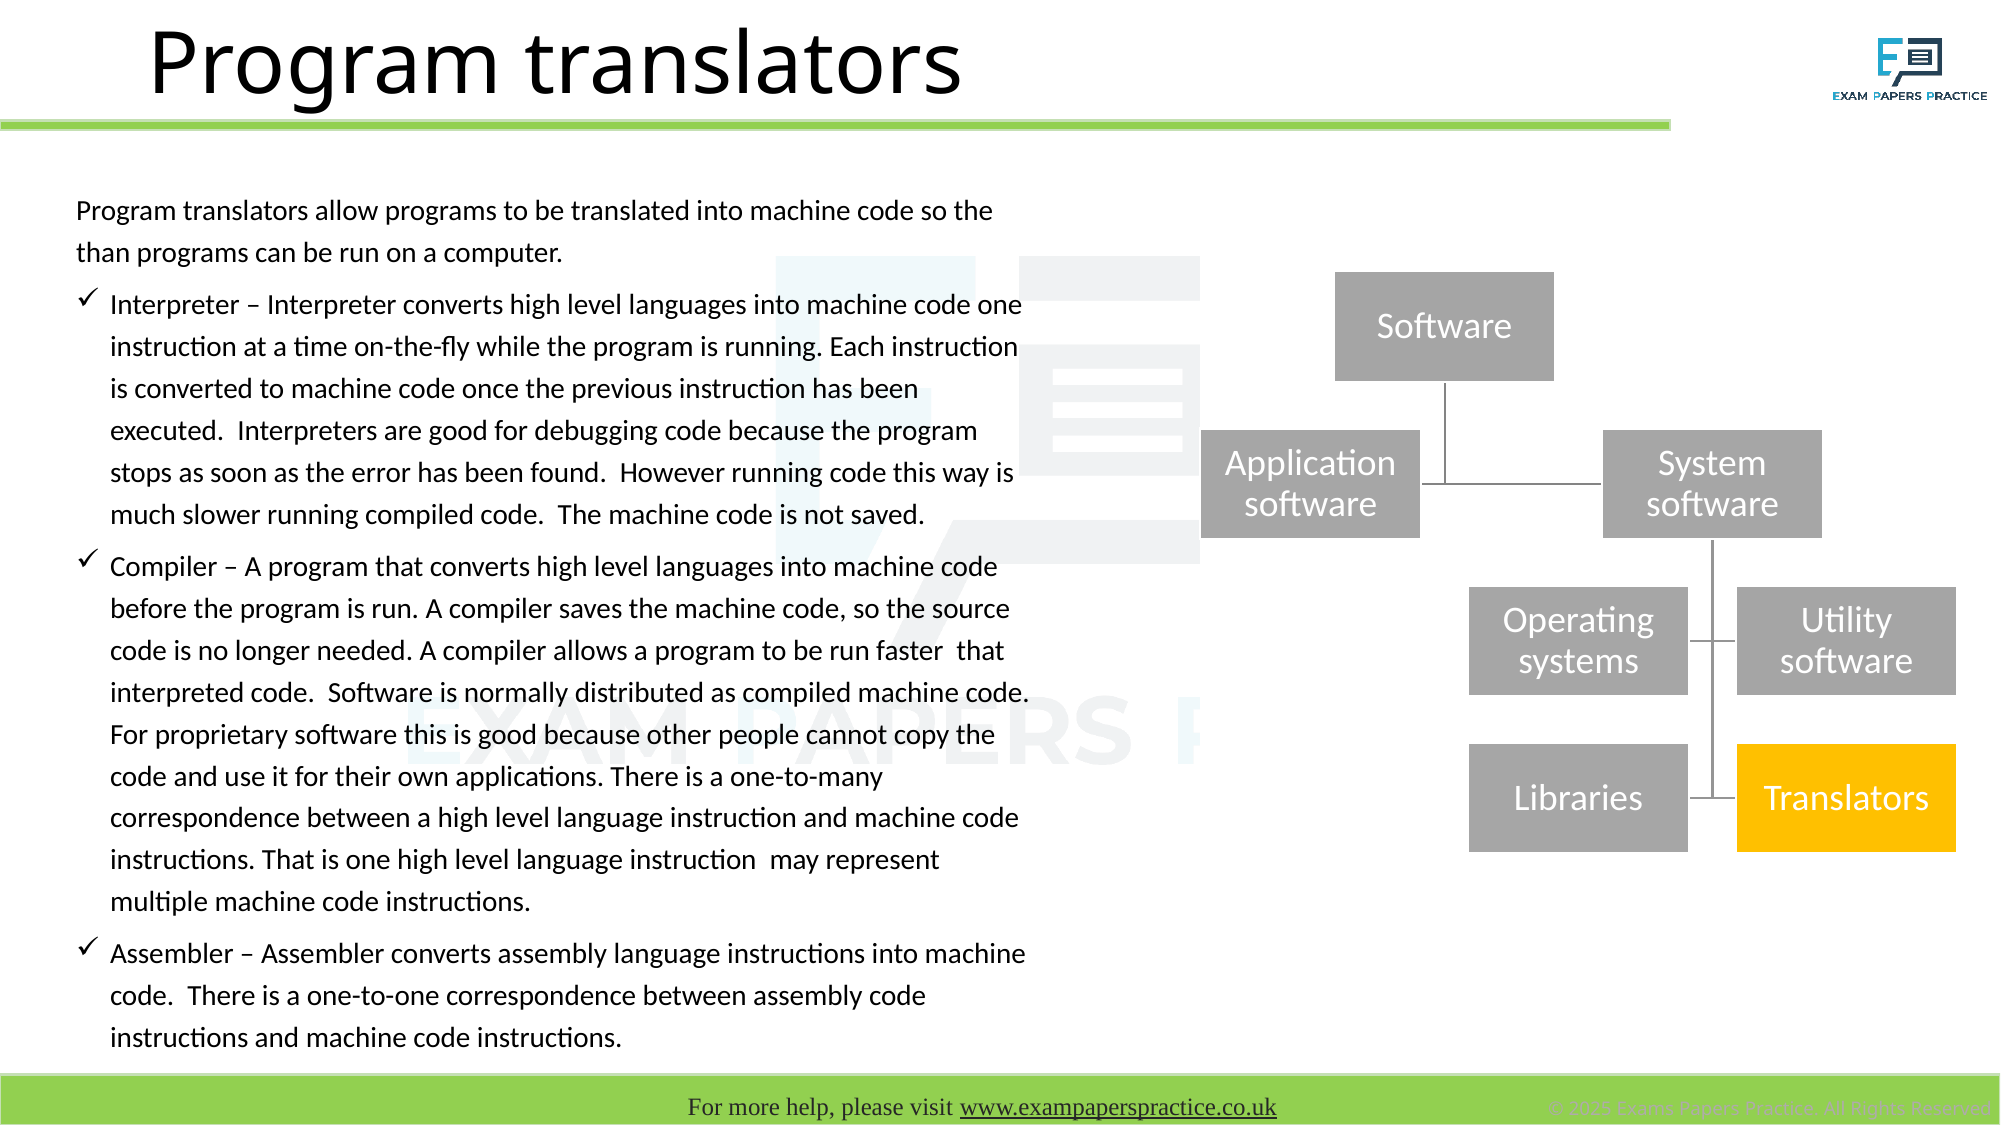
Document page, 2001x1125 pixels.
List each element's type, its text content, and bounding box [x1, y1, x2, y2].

title Program translators [132, 11, 1858, 121]
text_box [1199, 255, 1958, 870]
list Program translators allow programs to be translated into machine code so the than programs can be run on a computer. Interpreter – Interpreter converts high level languages into machine code one instruction at a time on-the-fly while the program is running. Each instruction is converted to machine code once the previous instruction has been executed. Interpreters are good for debugging code because the program stops as soon as the error has been found. However running code this way is much slower running compiled code. The machine code is not saved. Compiler – A program that converts high level languages into machine code before the program is run. A compiler saves the machine code, so the source code is no longer needed. A compiler allows a program to be run faster that interpreted code. Software is normally distributed as compiled machine code. For proprietary software this is good because other people cannot copy the code and use it for their own applications. There is a one-to-many correspondence between a high level language instruction and machine code instructions. That is one high level language instruction may represent multiple machine code instructions. Assembler – Assembler converts assembly language instructions into machine code. There is a one-to-one correspondence between assembly code instructions and machine code instructions. [60, 177, 1053, 1090]
